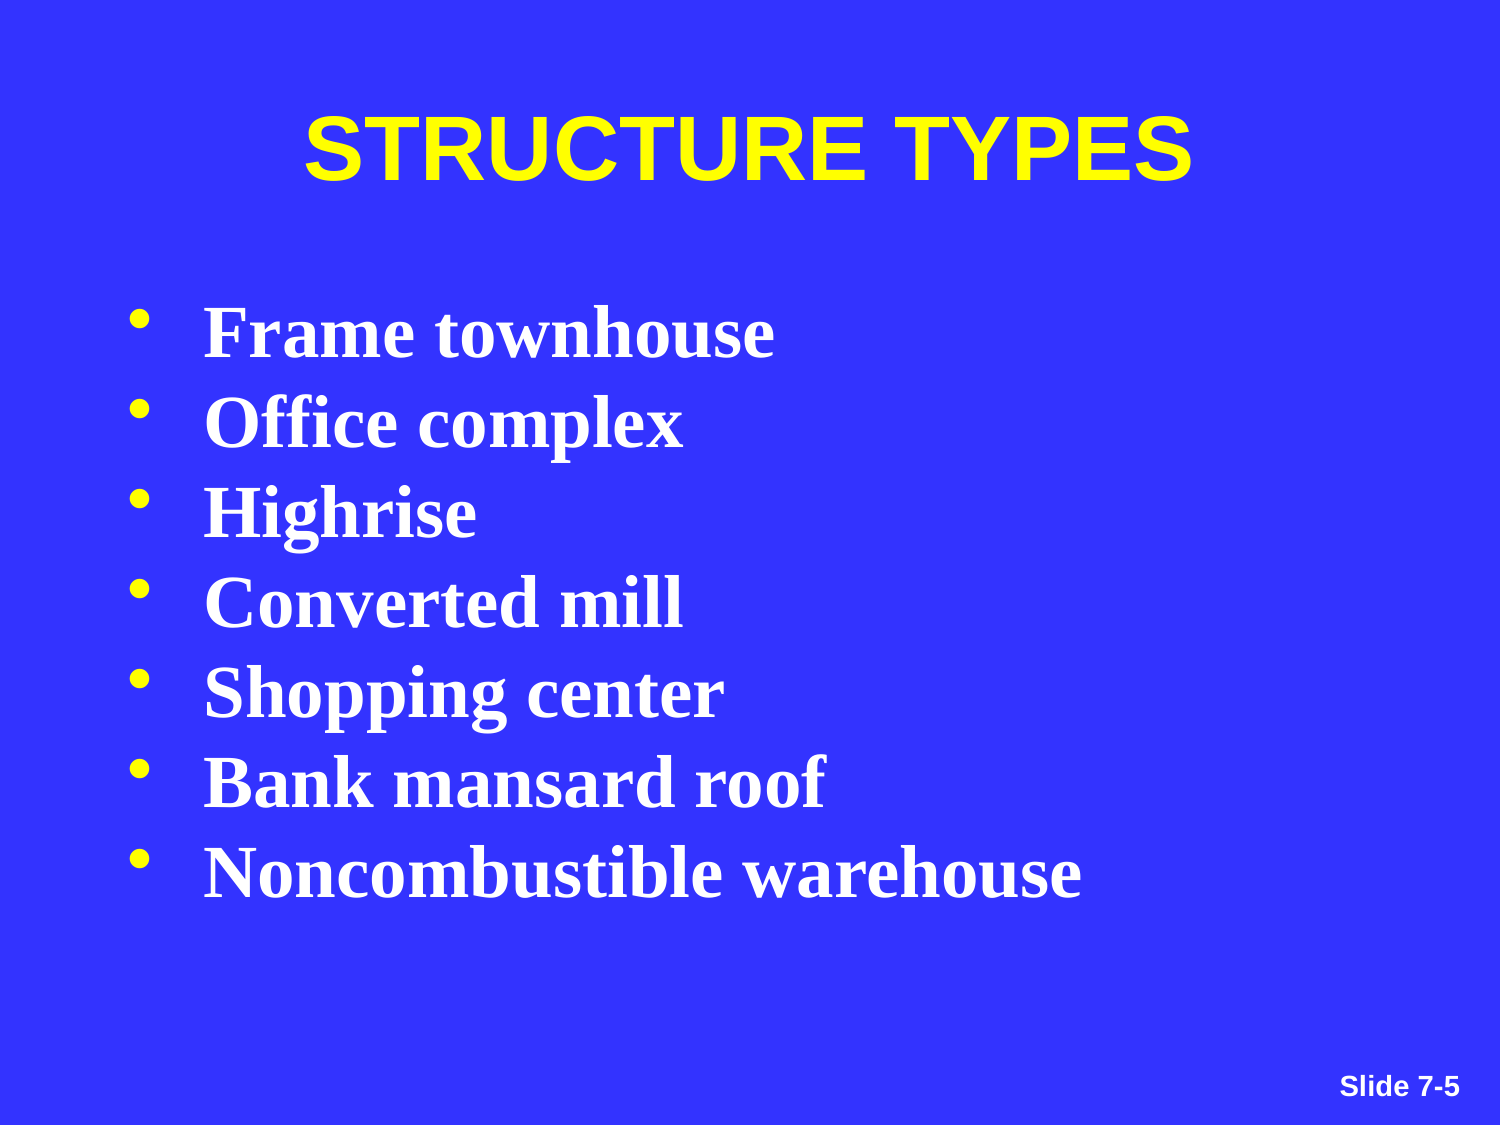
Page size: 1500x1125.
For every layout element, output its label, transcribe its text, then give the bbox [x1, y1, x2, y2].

slide_number Slide 7-5 [1124, 1059, 1476, 1125]
text_box STRUCTURE TYPES [74, 50, 1425, 238]
text_box Frame townhouse Office complex Highrise Converted mill Shopping center Bank mansard roof Noncombustible warehouse [112, 274, 1338, 1010]
